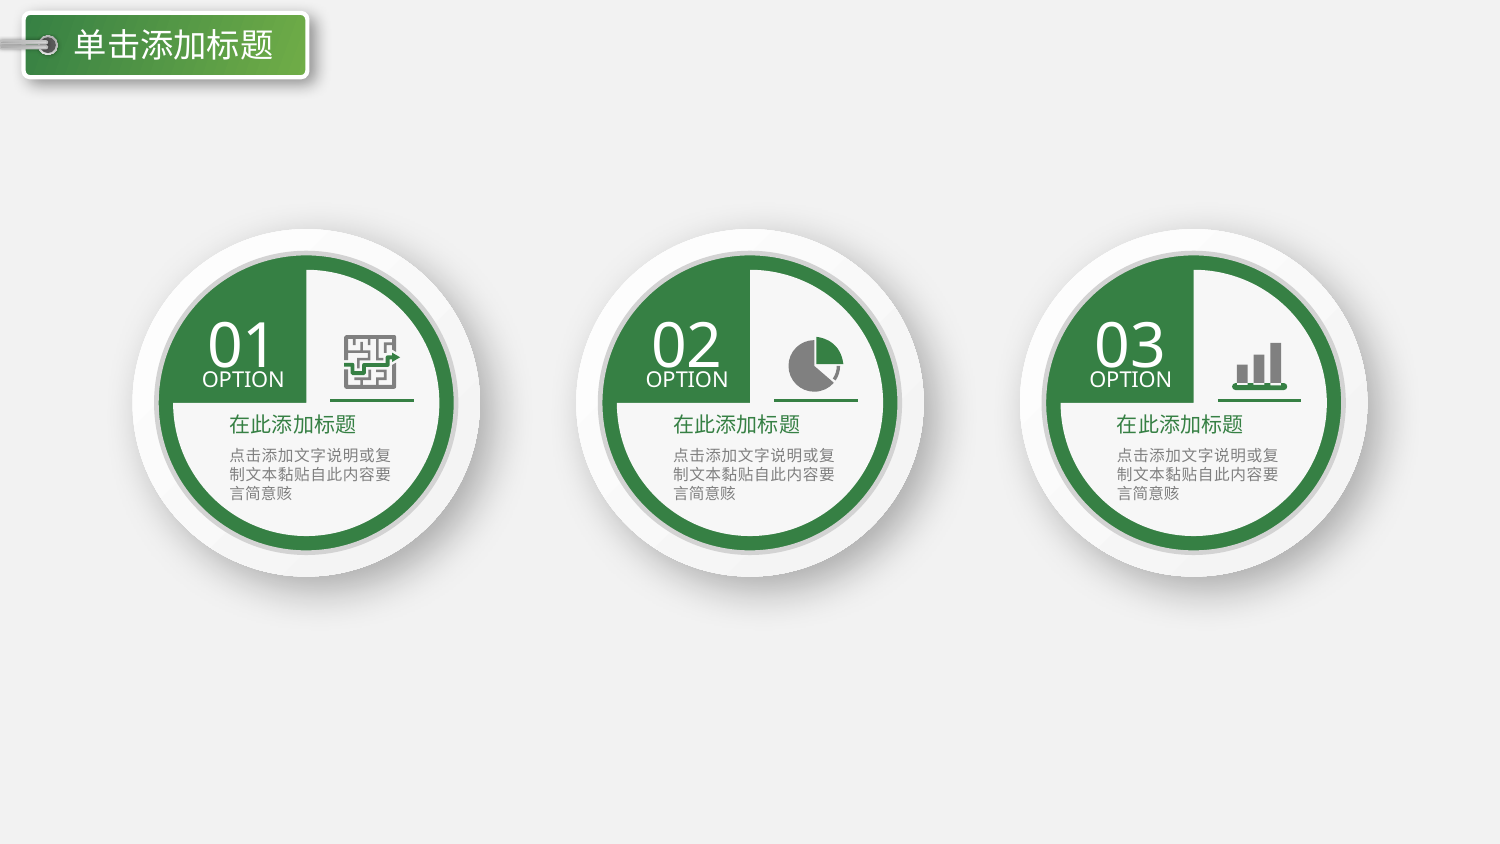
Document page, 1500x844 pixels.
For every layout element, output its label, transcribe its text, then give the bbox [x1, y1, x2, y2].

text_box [1102, 403, 1339, 511]
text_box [0, 40, 48, 49]
text_box [22, 11, 309, 79]
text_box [179, 297, 307, 400]
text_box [214, 403, 452, 511]
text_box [788, 336, 844, 392]
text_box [576, 229, 924, 577]
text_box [132, 229, 480, 577]
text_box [658, 403, 895, 511]
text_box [1019, 229, 1368, 577]
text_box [1067, 297, 1195, 400]
text_box 单击添加标题 [39, 17, 308, 72]
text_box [344, 334, 401, 389]
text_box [1232, 342, 1288, 391]
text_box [623, 297, 751, 400]
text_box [38, 35, 58, 55]
